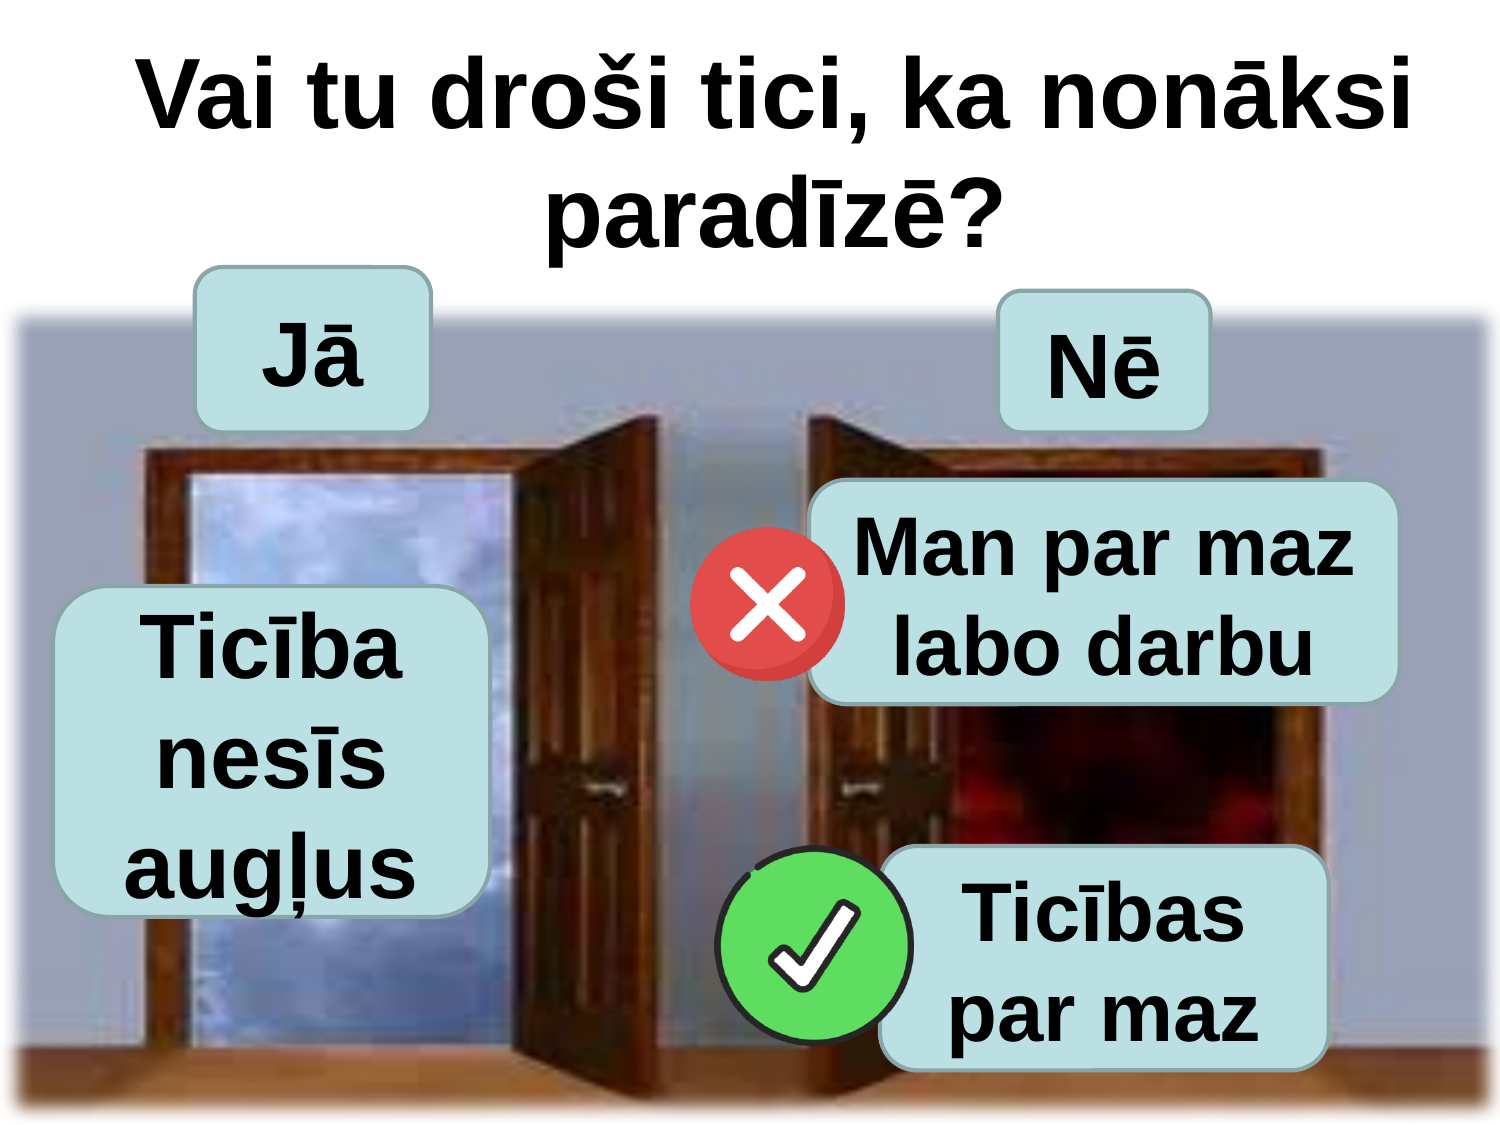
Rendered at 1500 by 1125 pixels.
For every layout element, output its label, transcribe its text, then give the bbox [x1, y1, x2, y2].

text_box Nē [1001, 288, 1207, 298]
text_box Jā [192, 264, 434, 298]
title Vai tu droši tici, ka nonāksi paradīzē? [100, 77, 1451, 219]
picture [0, 299, 1500, 1125]
